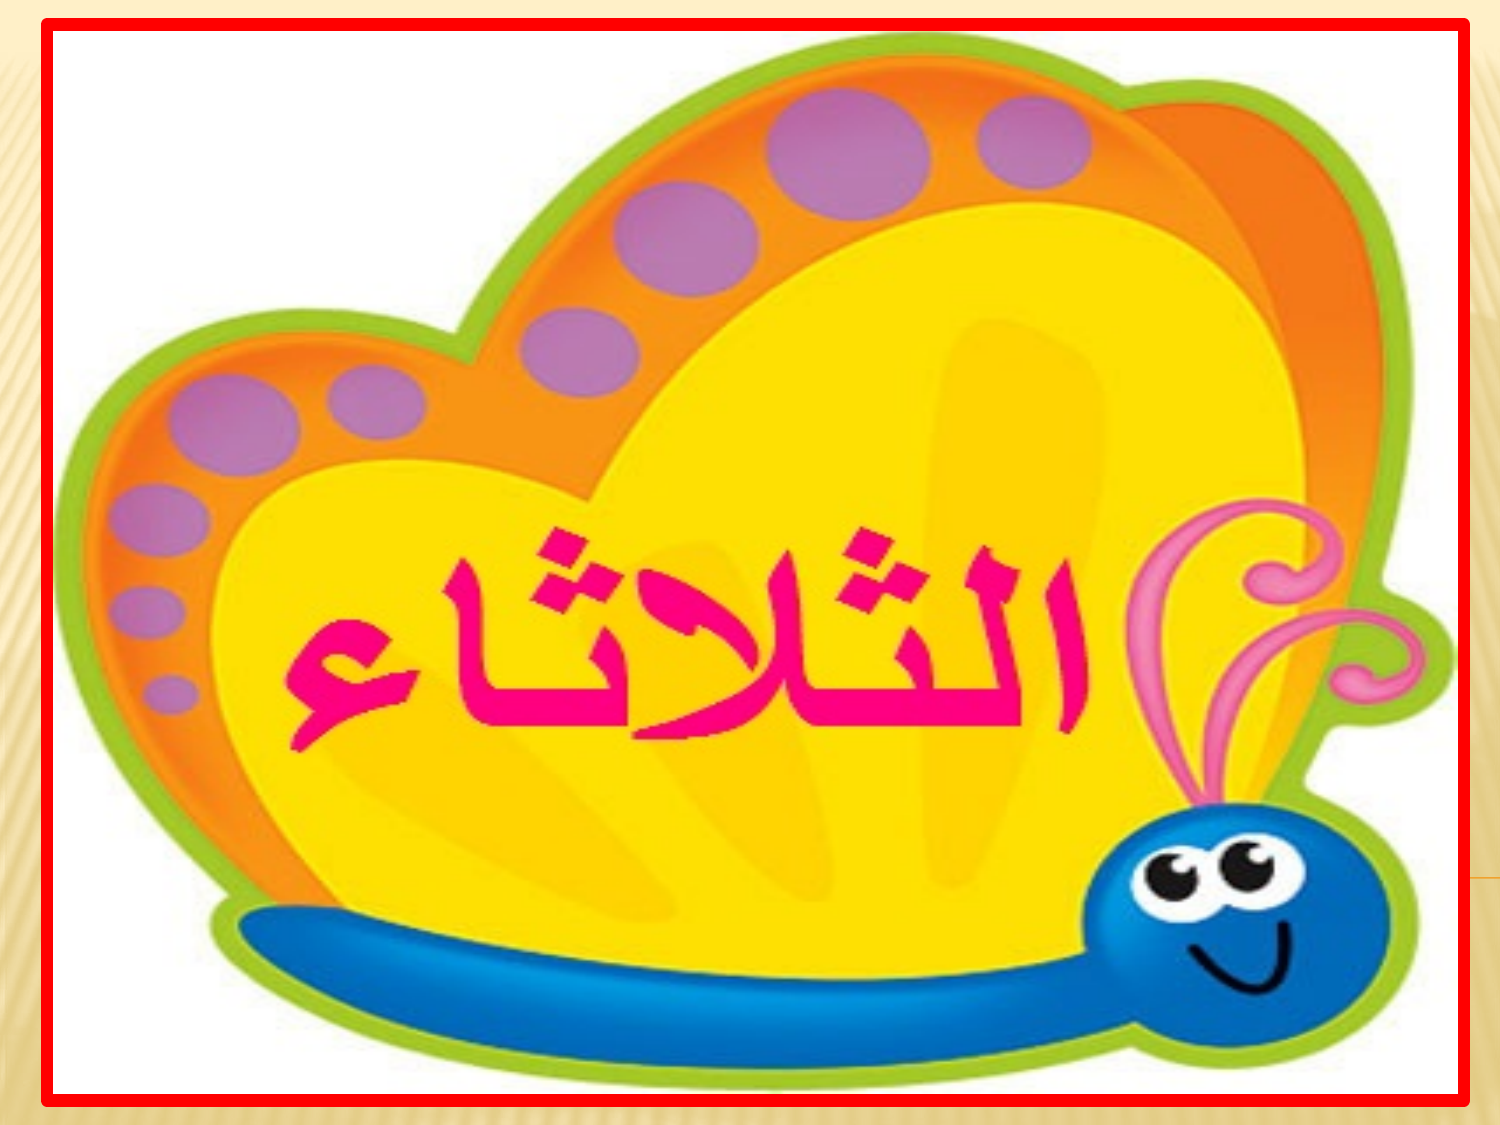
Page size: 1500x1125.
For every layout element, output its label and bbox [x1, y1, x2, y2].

picture [52, 30, 1458, 1095]
